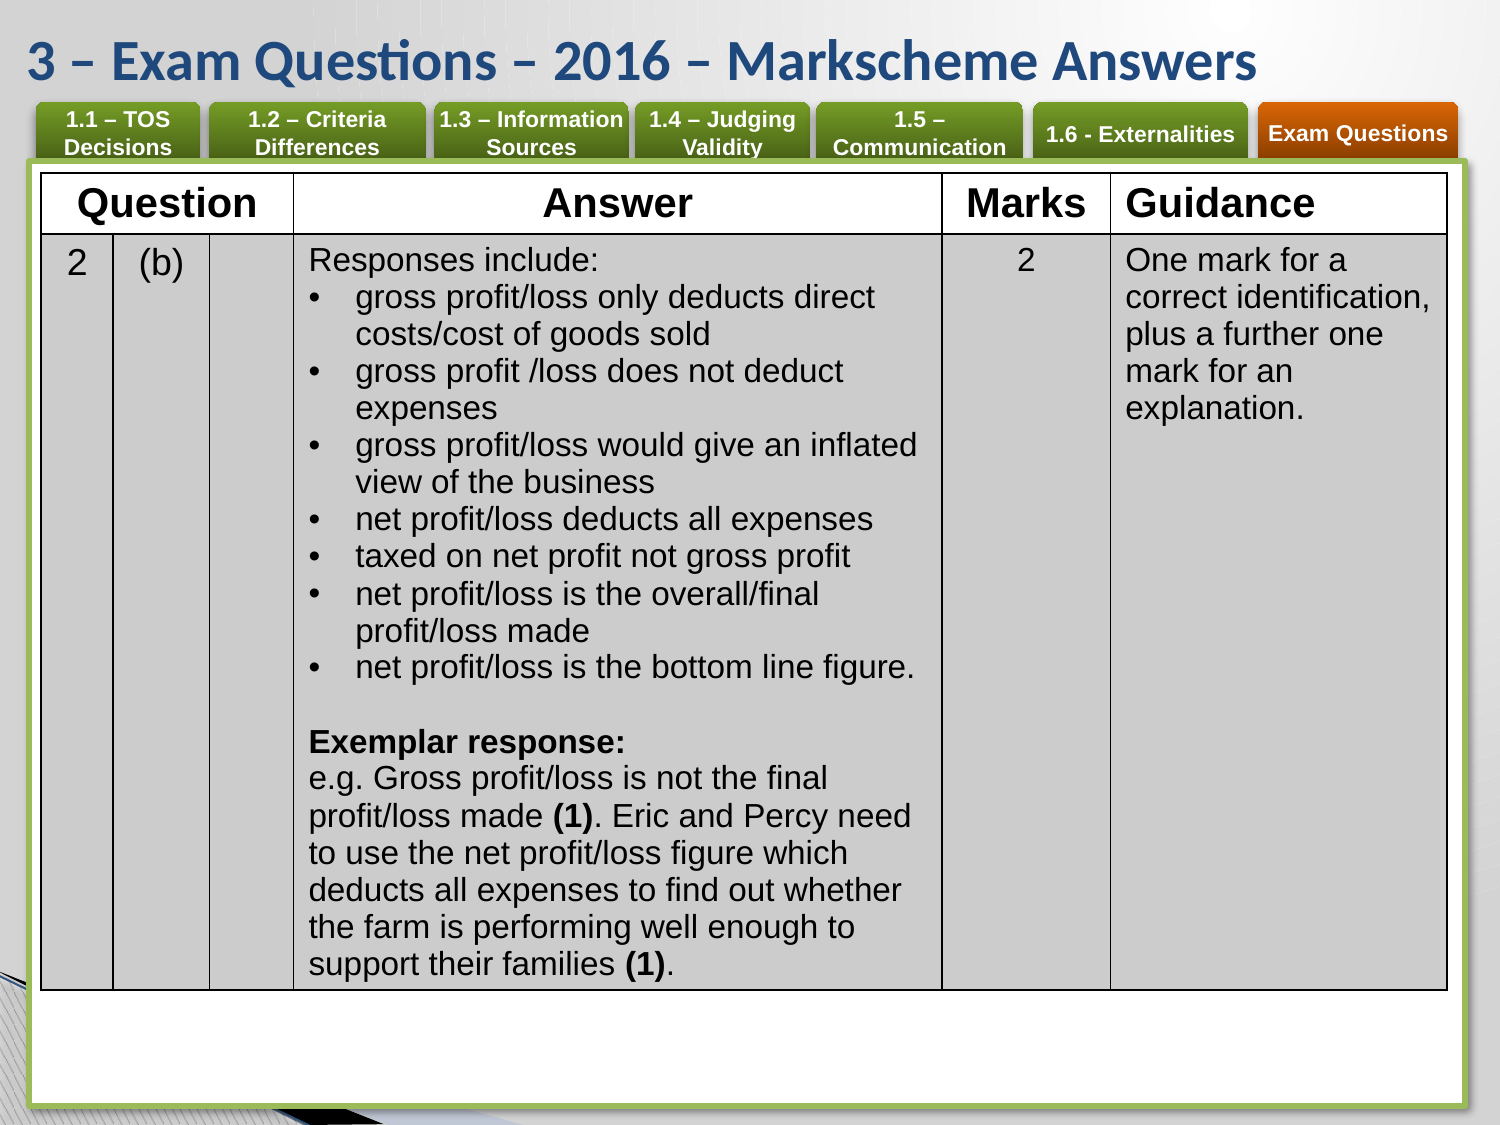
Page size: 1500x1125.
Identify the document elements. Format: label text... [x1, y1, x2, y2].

table_cell Responses include: gross profit/loss only deducts direct costs/cost of goods sold gross profit /loss does not deduct expenses gross profit/loss would give an inflated view of the business net profit/loss deducts all expenses taxed on net profit not gross profit net profit/loss is the overall/final profit/loss made net profit/loss is the bottom line figure. Exemplar response: e.g. Gross profit/loss is not the final profit/loss made (1). Eric and Percy need to use the net profit/loss figure which deducts all expenses to find out whether the farm is performing well enough to support their families (1). [294, 235, 941, 989]
table_header Marks [943, 174, 1110, 233]
table_header Guidance [1111, 174, 1446, 233]
table_header Question [42, 174, 293, 233]
title 3 – Exam Questions – 2016 – Markscheme Answers [11, 11, 1465, 102]
table_cell [210, 235, 293, 989]
table_cell (b) [114, 235, 209, 989]
table_cell One mark for a correct identification, plus a further one mark for an explanation. [1111, 235, 1446, 989]
picture [281, 1114, 303, 1125]
table_header Answer [294, 174, 941, 233]
table_cell 2 [943, 235, 1110, 989]
table_cell 2 [42, 235, 112, 989]
